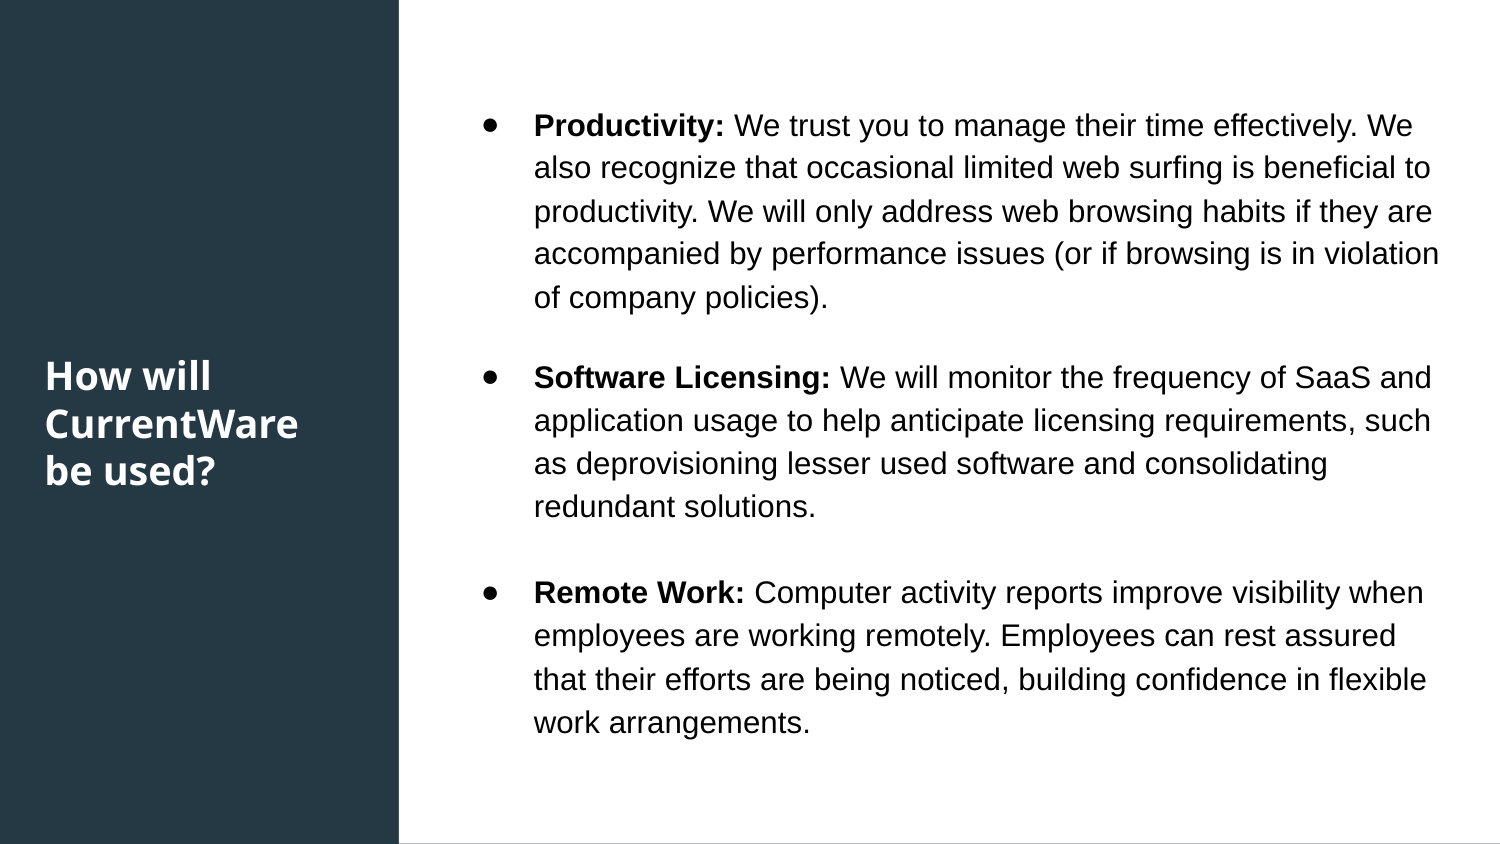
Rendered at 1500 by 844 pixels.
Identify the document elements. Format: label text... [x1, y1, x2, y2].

text_box Productivity: We trust you to manage their time effectively. We also recognize that occasional limited web surfing is beneficial to productivity. We will only address web browsing habits if they are accompanied by performance issues (or if browsing is in violation of company policies). Software Licensing: We will monitor the frequency of SaaS and application usage to help anticipate licensing requirements, such as deprovisioning lesser used software and consolidating redundant solutions. Remote Work: Computer activity reports improve visibility when employees are working remotely. Employees can rest assured that their efforts are being noticed, building confidence in flexible work arrangements. [443, 84, 1465, 755]
title How will CurrentWare be used? [29, 336, 359, 509]
